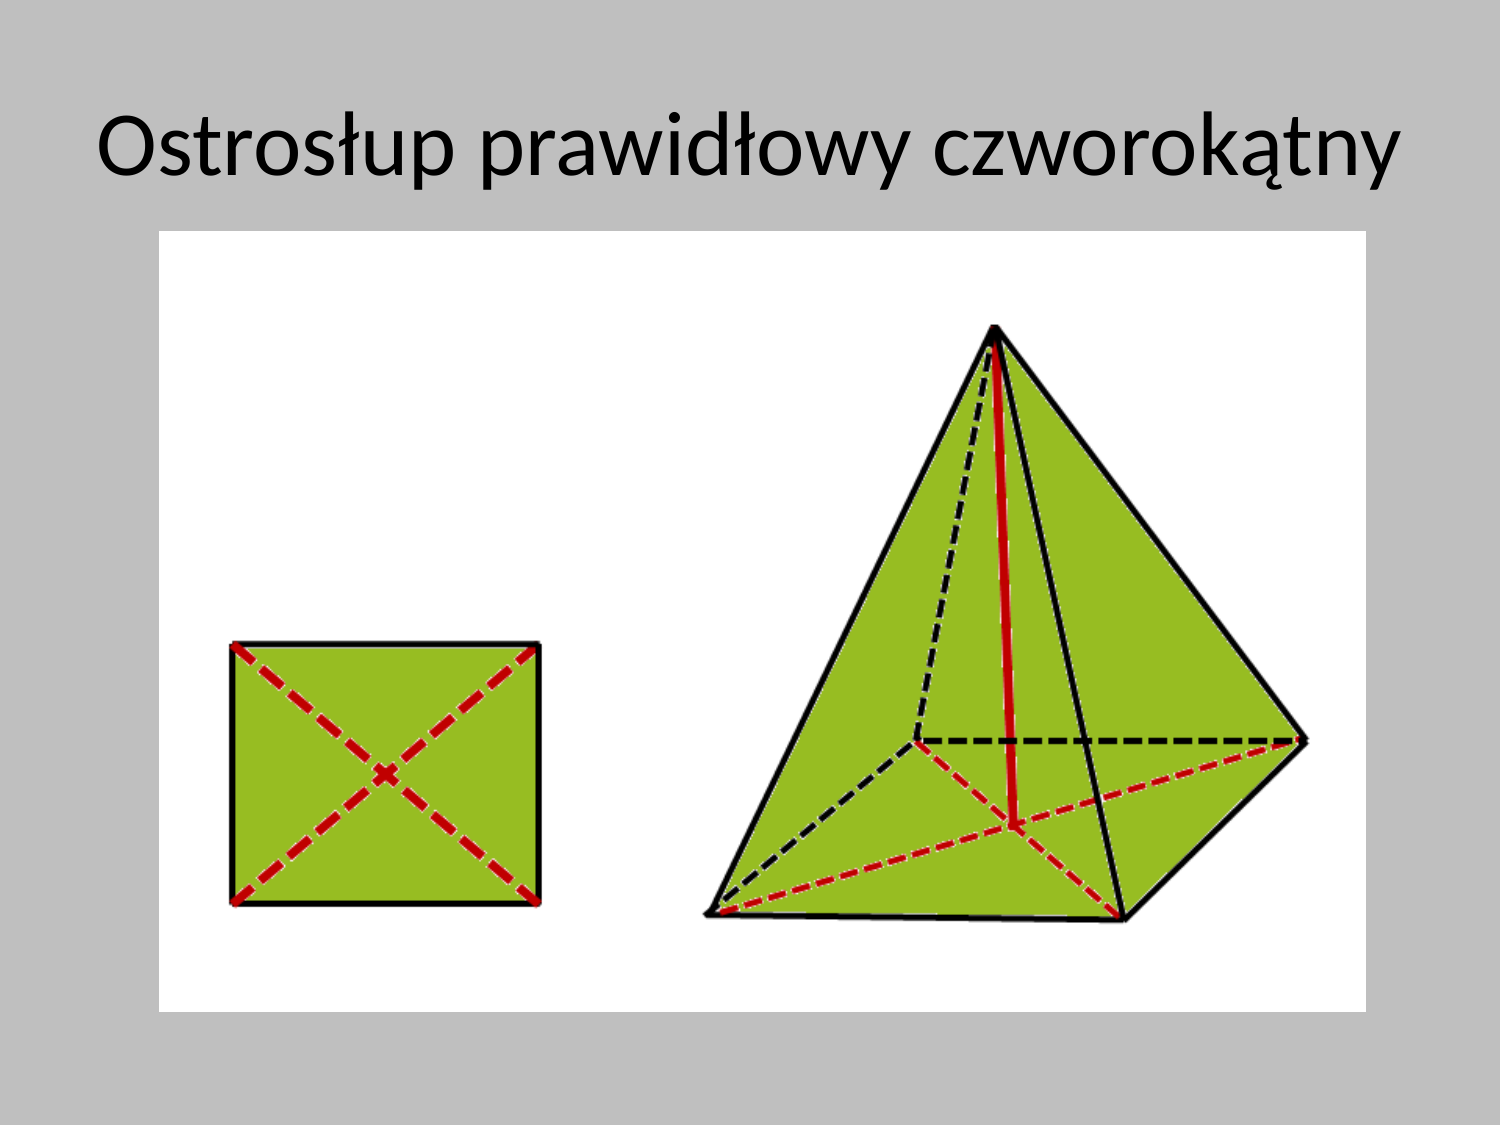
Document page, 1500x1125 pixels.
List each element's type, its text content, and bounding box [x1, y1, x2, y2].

title Ostrosłup prawidłowy czworokątny [75, 45, 1425, 233]
picture [159, 231, 1367, 1012]
